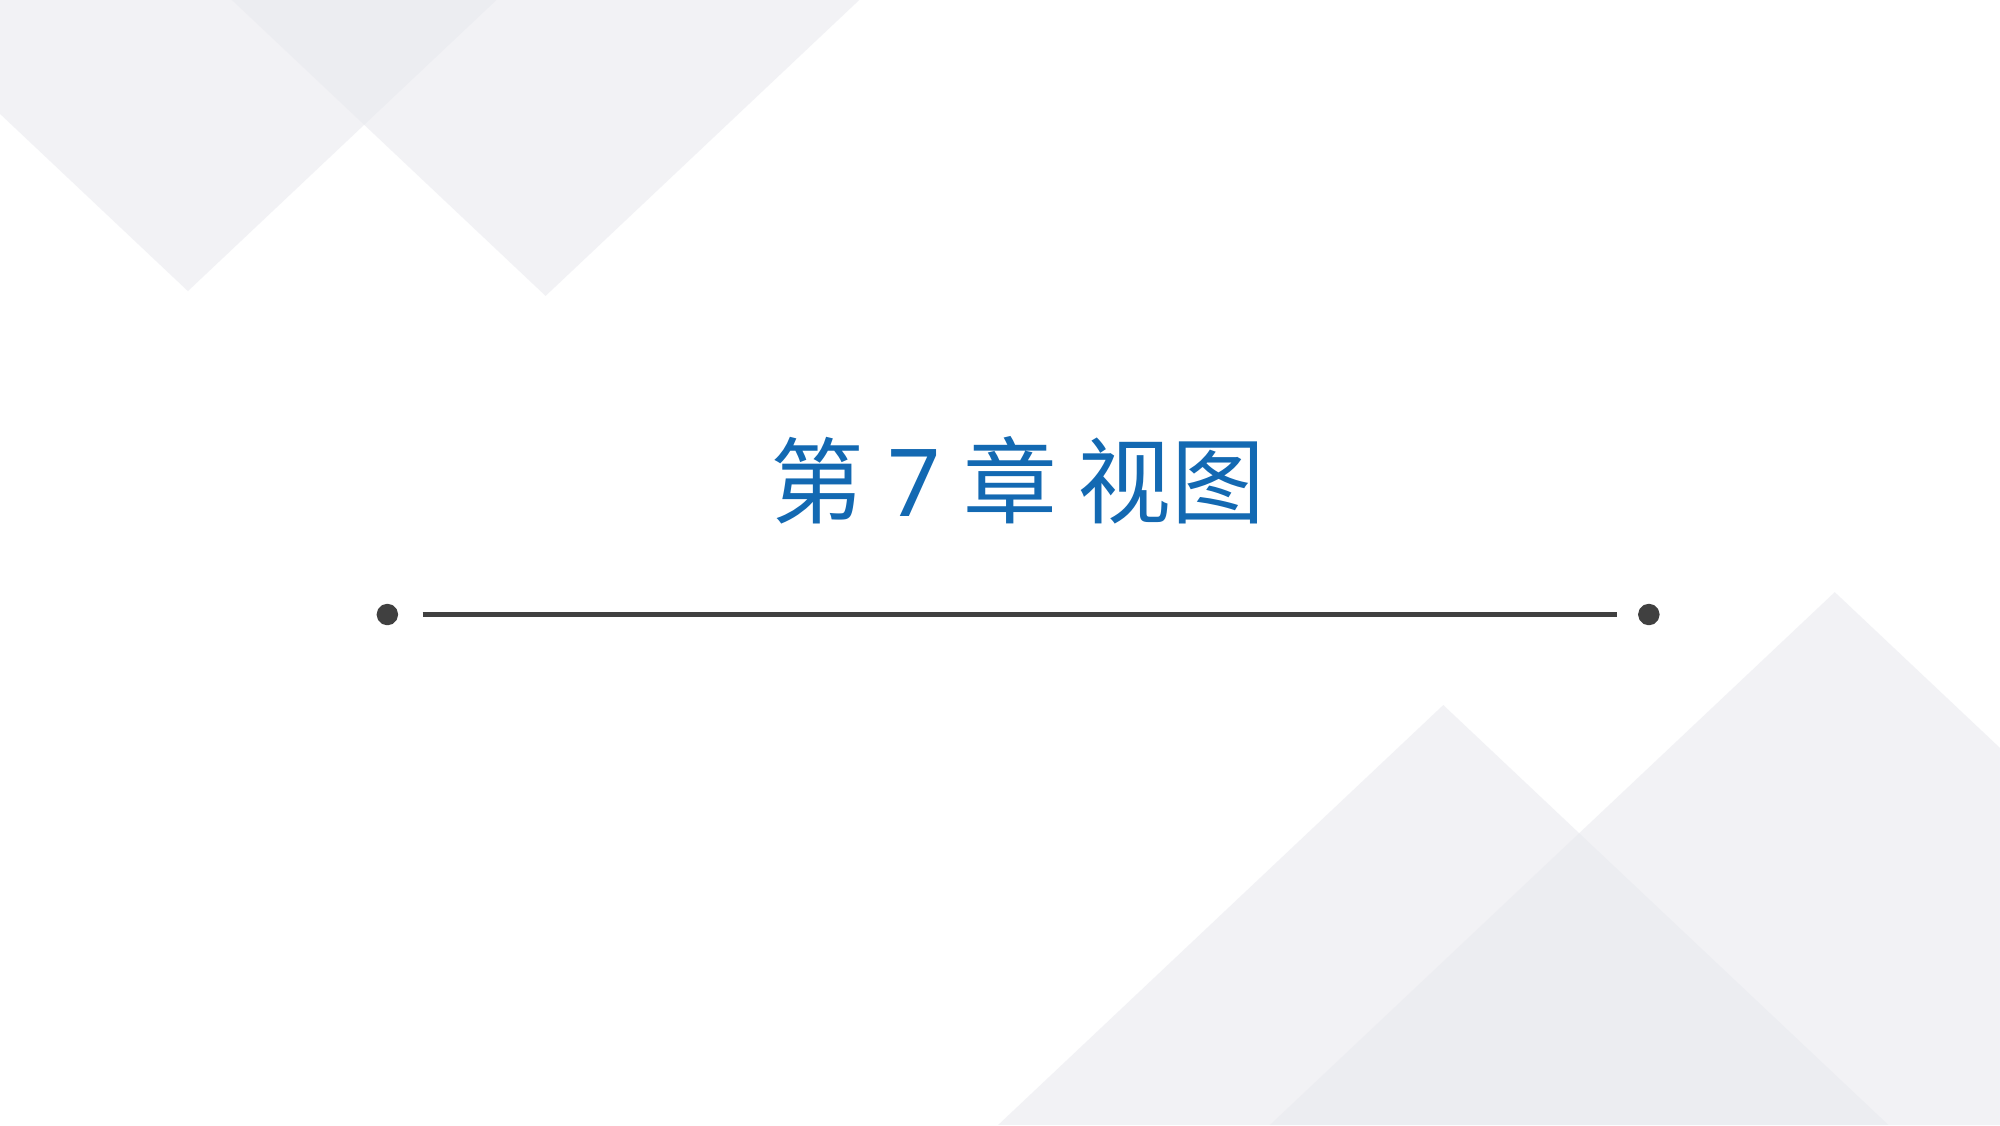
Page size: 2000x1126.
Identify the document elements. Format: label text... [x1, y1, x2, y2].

text_box 第7章 视图 [410, 415, 1626, 543]
